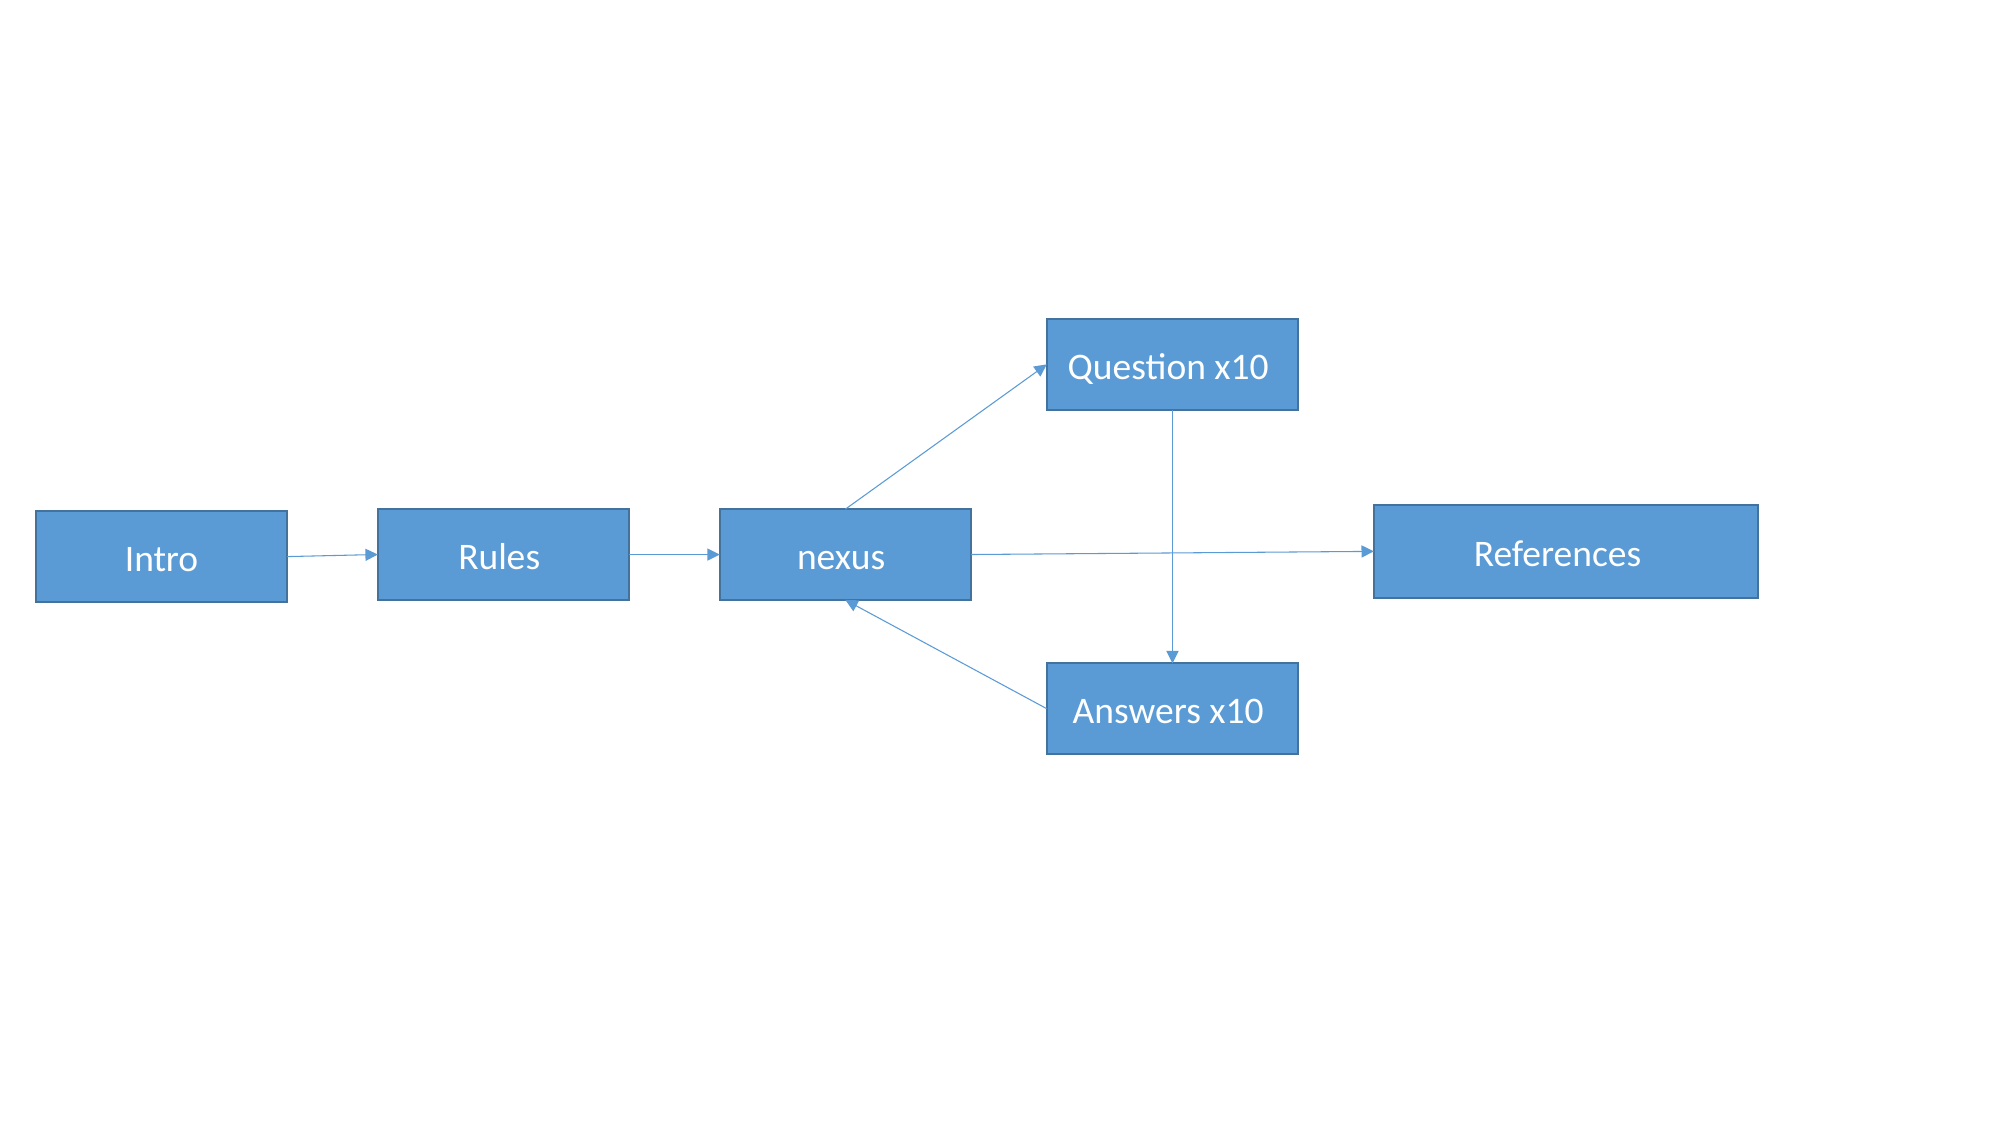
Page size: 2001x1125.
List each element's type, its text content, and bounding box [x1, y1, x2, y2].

text_box Question x10 [1046, 318, 1299, 411]
text_box Rules [377, 508, 630, 601]
text_box Answers x10 [1046, 662, 1299, 755]
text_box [845, 364, 1047, 510]
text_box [971, 551, 1374, 555]
text_box Intro [35, 510, 288, 603]
text_box nexus [719, 508, 972, 601]
text_box References [1373, 504, 1759, 599]
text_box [845, 599, 1047, 709]
